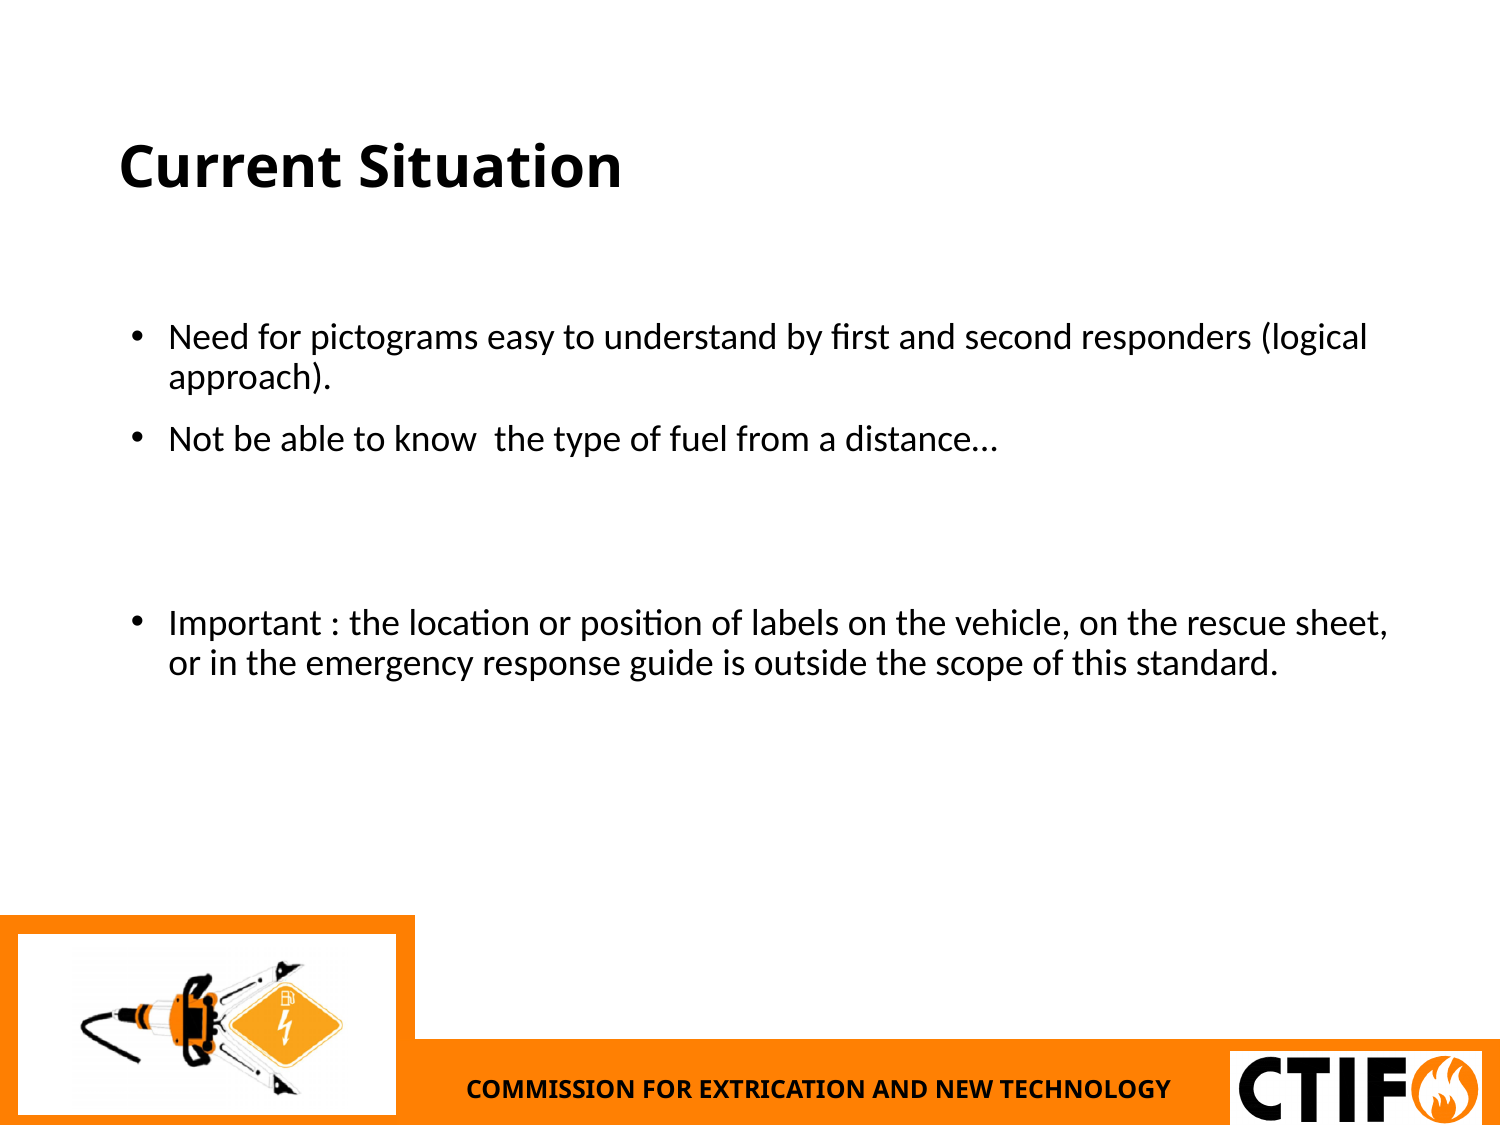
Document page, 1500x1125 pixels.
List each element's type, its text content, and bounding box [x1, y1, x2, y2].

title Current Situation [103, 59, 1397, 278]
list Need for pictograms easy to understand by first and second responders (logical approach). Not be able to know the type of fuel from a distance… Important : the location or position of labels on the vehicle, on the rescue sheet, or in the emergency response guide is outside the scope of this standard. [115, 309, 1410, 1024]
picture [1230, 1051, 1482, 1125]
picture [67, 940, 348, 1109]
